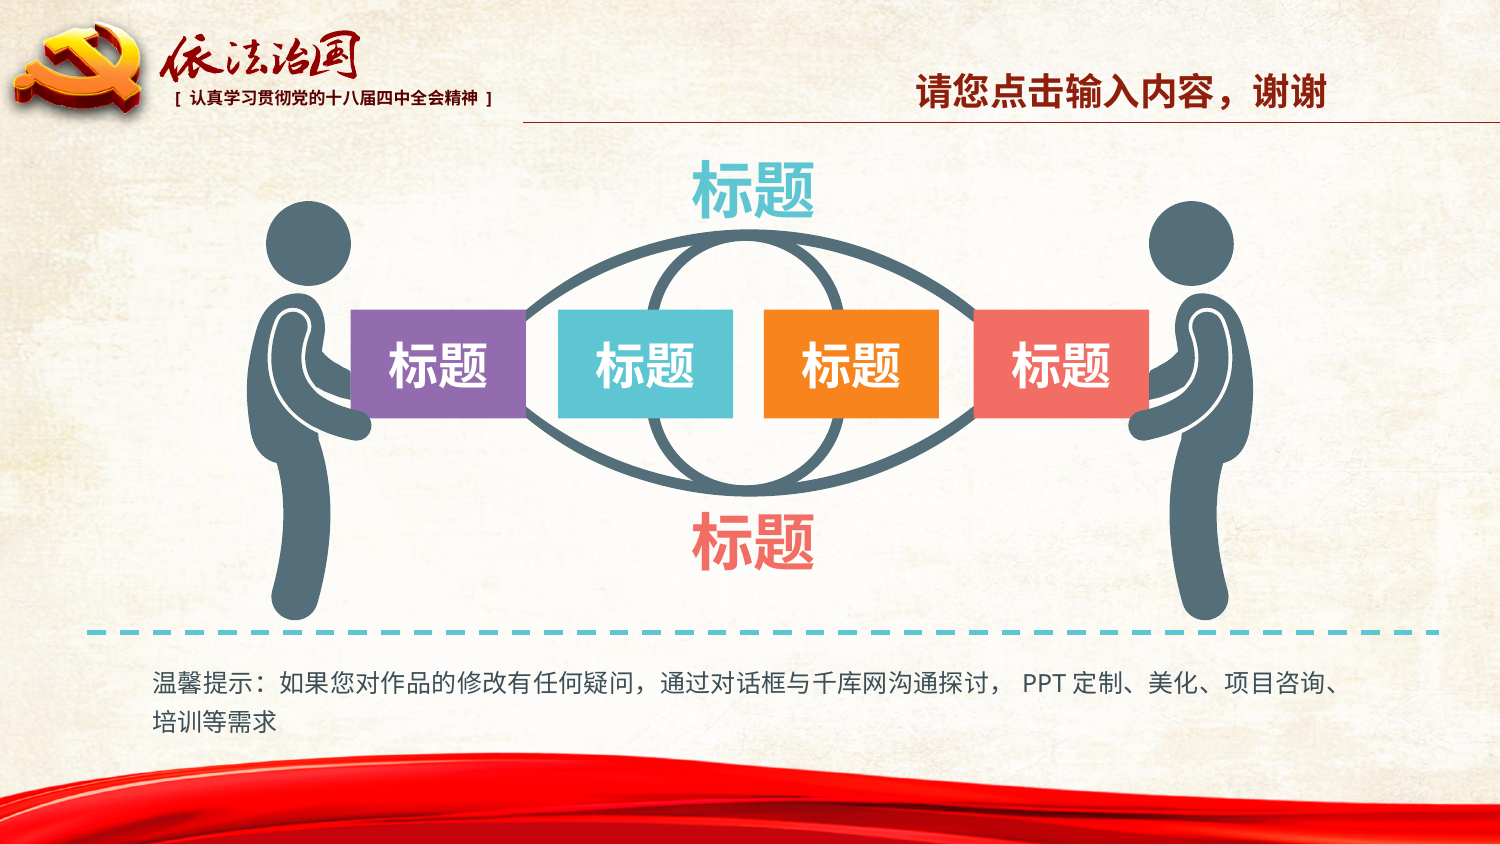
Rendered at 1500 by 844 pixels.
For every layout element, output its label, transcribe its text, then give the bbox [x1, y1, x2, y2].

text_box 请您点击输入内容，谢谢 [812, 60, 1431, 121]
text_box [1126, 197, 1254, 621]
text_box 温馨提示：如果您对作品的修改有任何疑问，通过对话框与千库网沟通探讨，PPT定制、美化、项目咨询、培训等需求 [137, 650, 1367, 744]
picture [0, 0, 1500, 844]
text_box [246, 197, 374, 621]
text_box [350, 143, 1150, 587]
